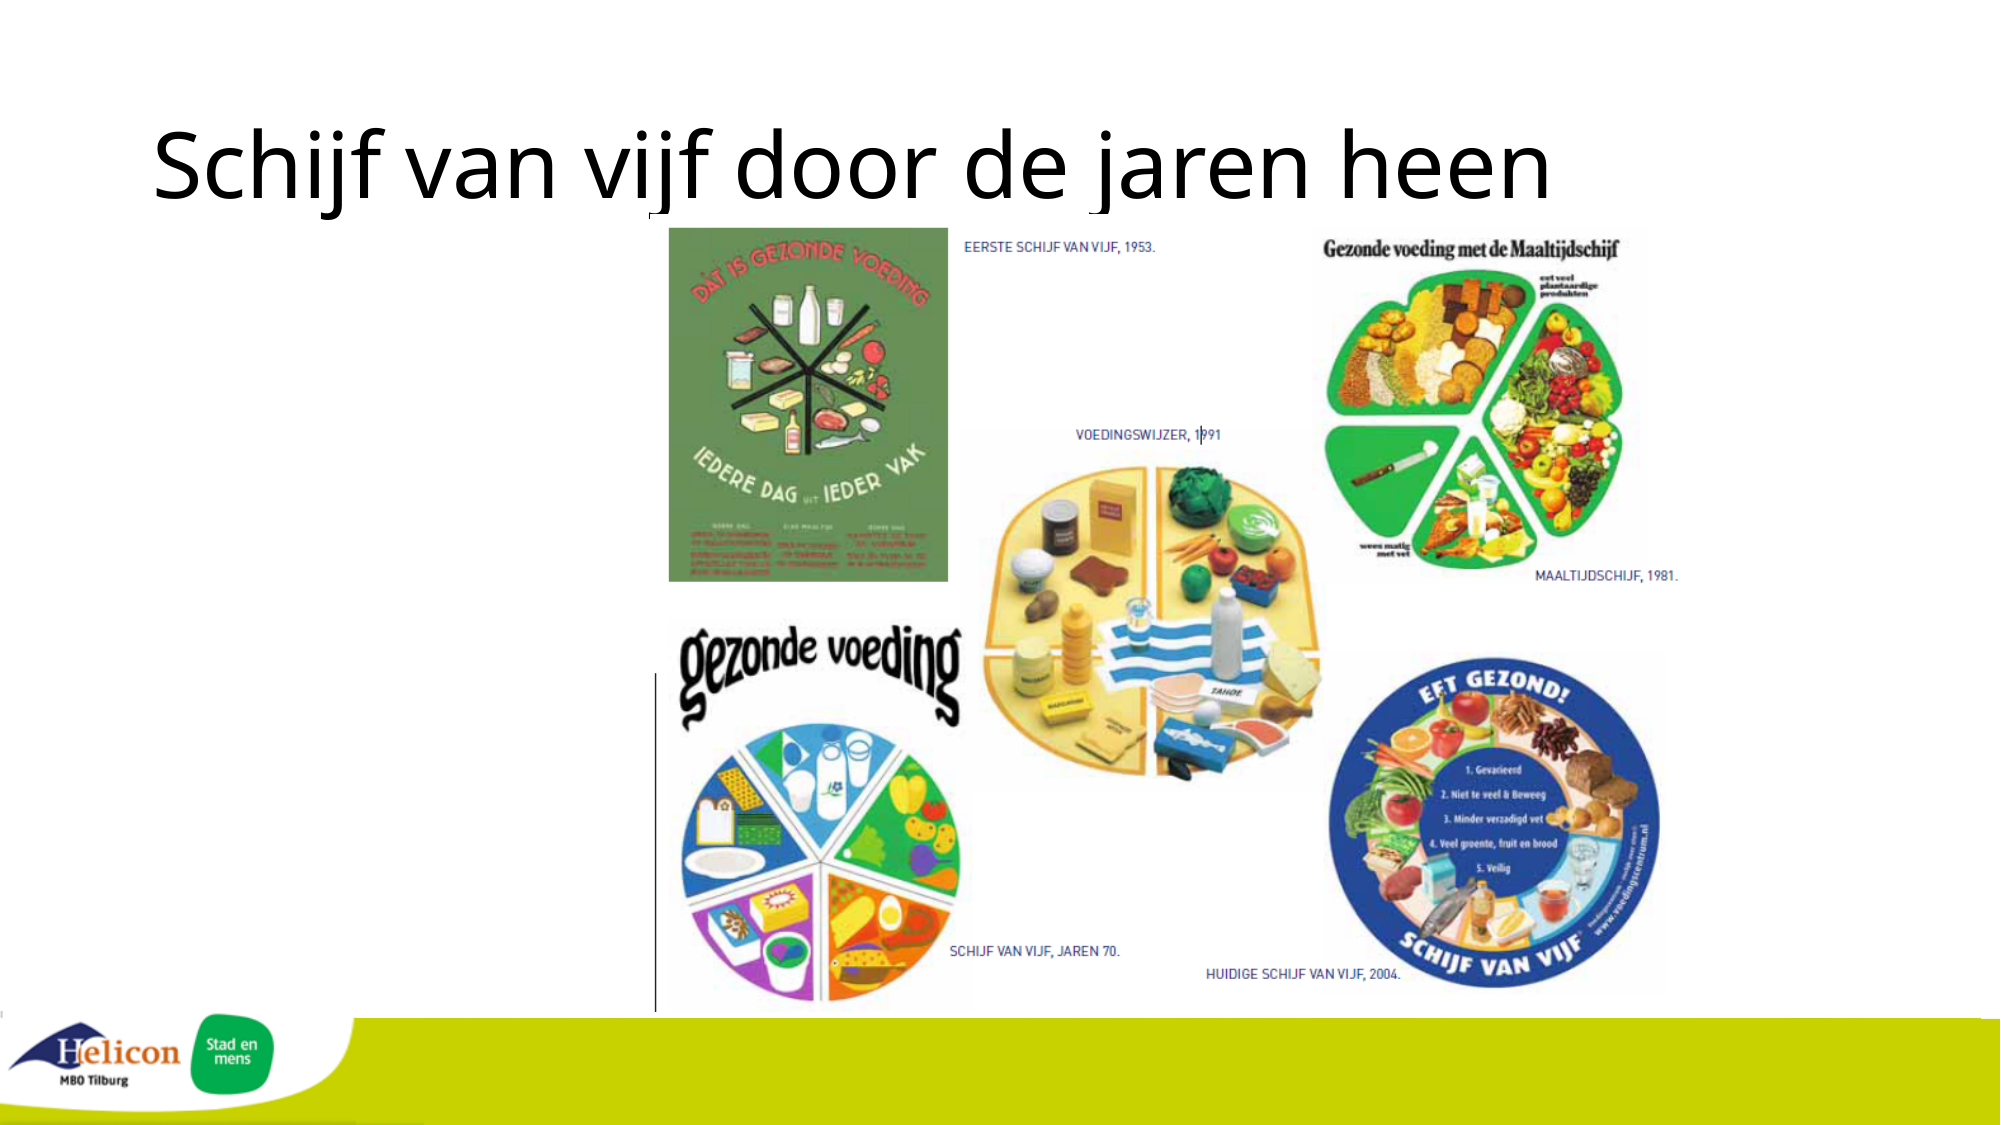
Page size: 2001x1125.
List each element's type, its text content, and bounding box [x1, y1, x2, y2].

title Schijf van vijf door de jaren heen [137, 59, 1863, 278]
picture [650, 213, 1693, 1012]
picture [0, 1011, 424, 1125]
